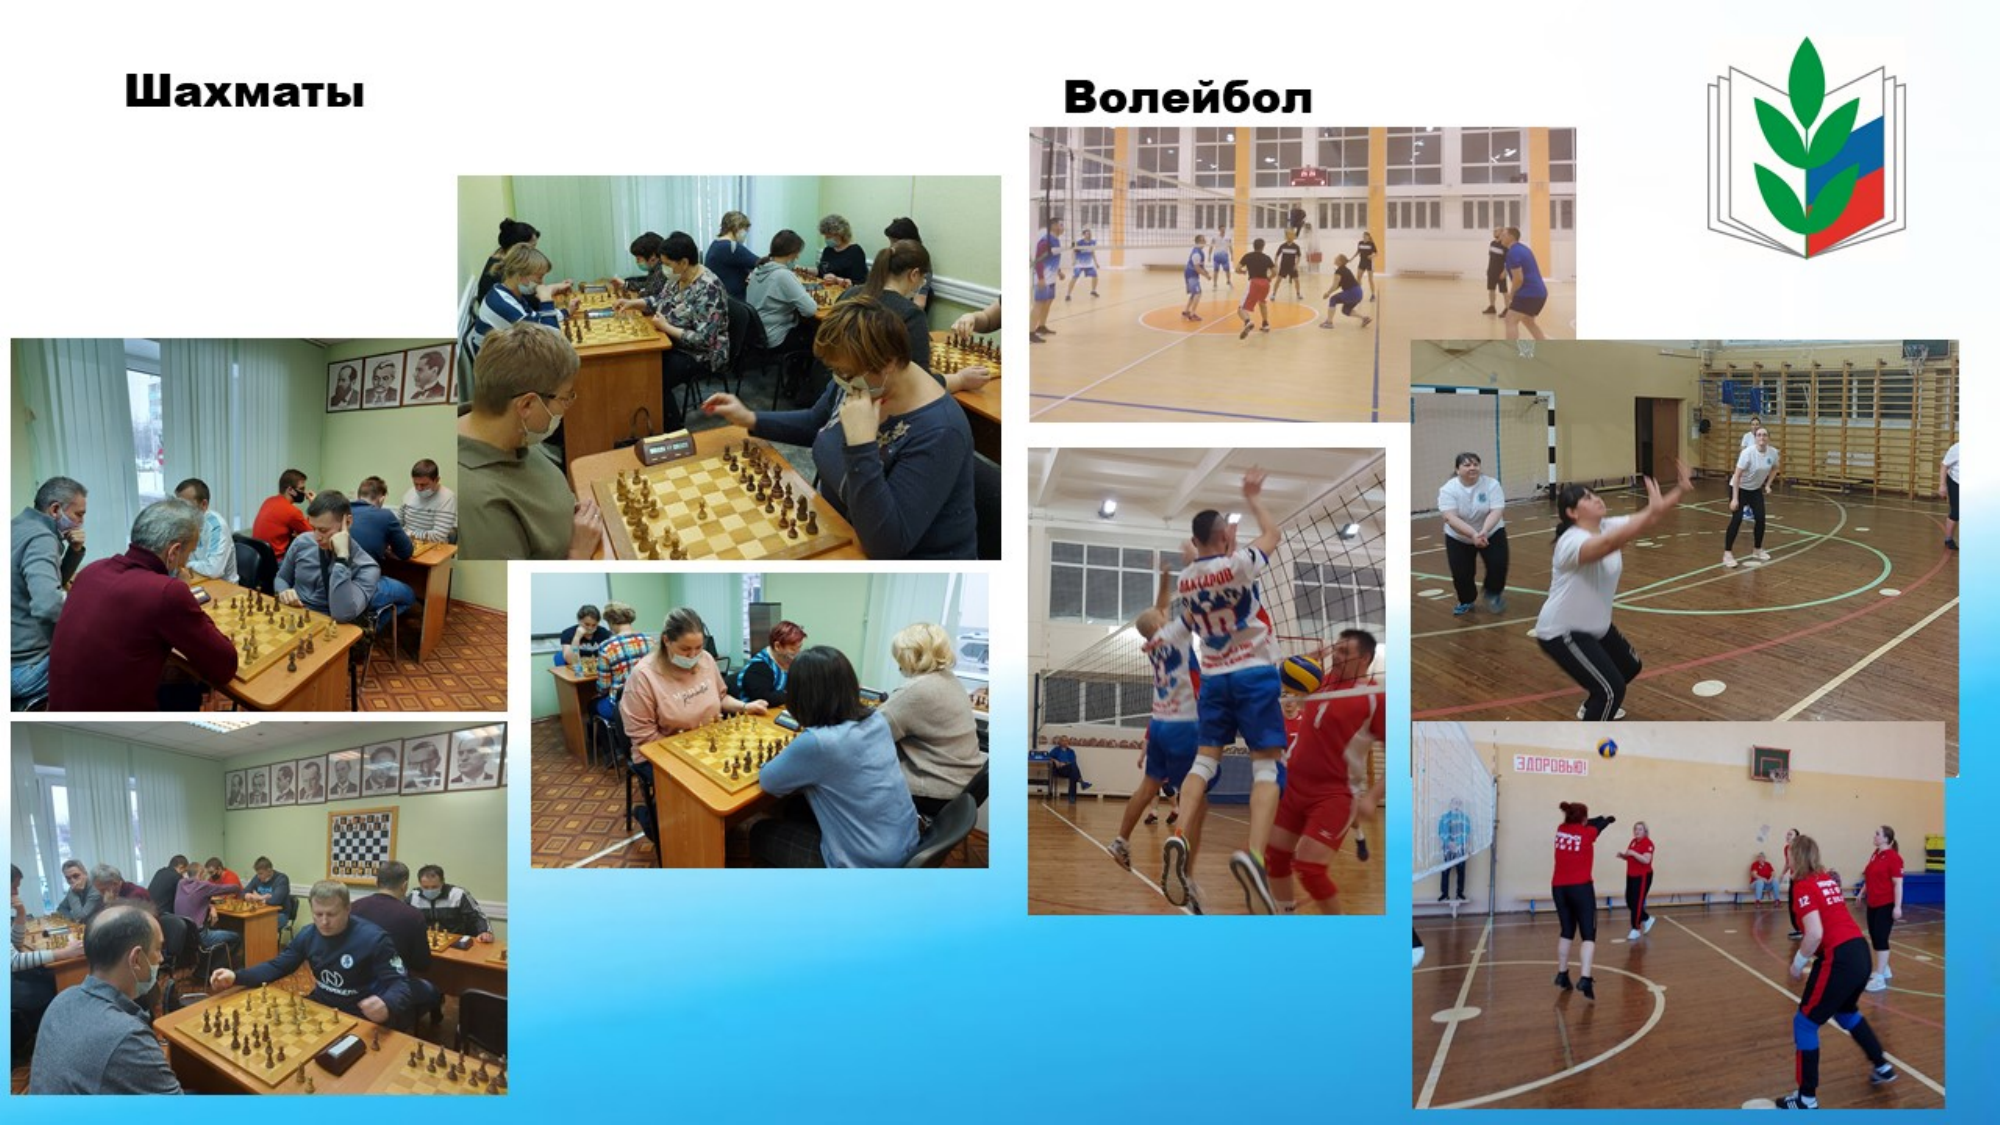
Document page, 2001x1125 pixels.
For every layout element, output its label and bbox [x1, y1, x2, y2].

list [0, 0, 2000, 1125]
